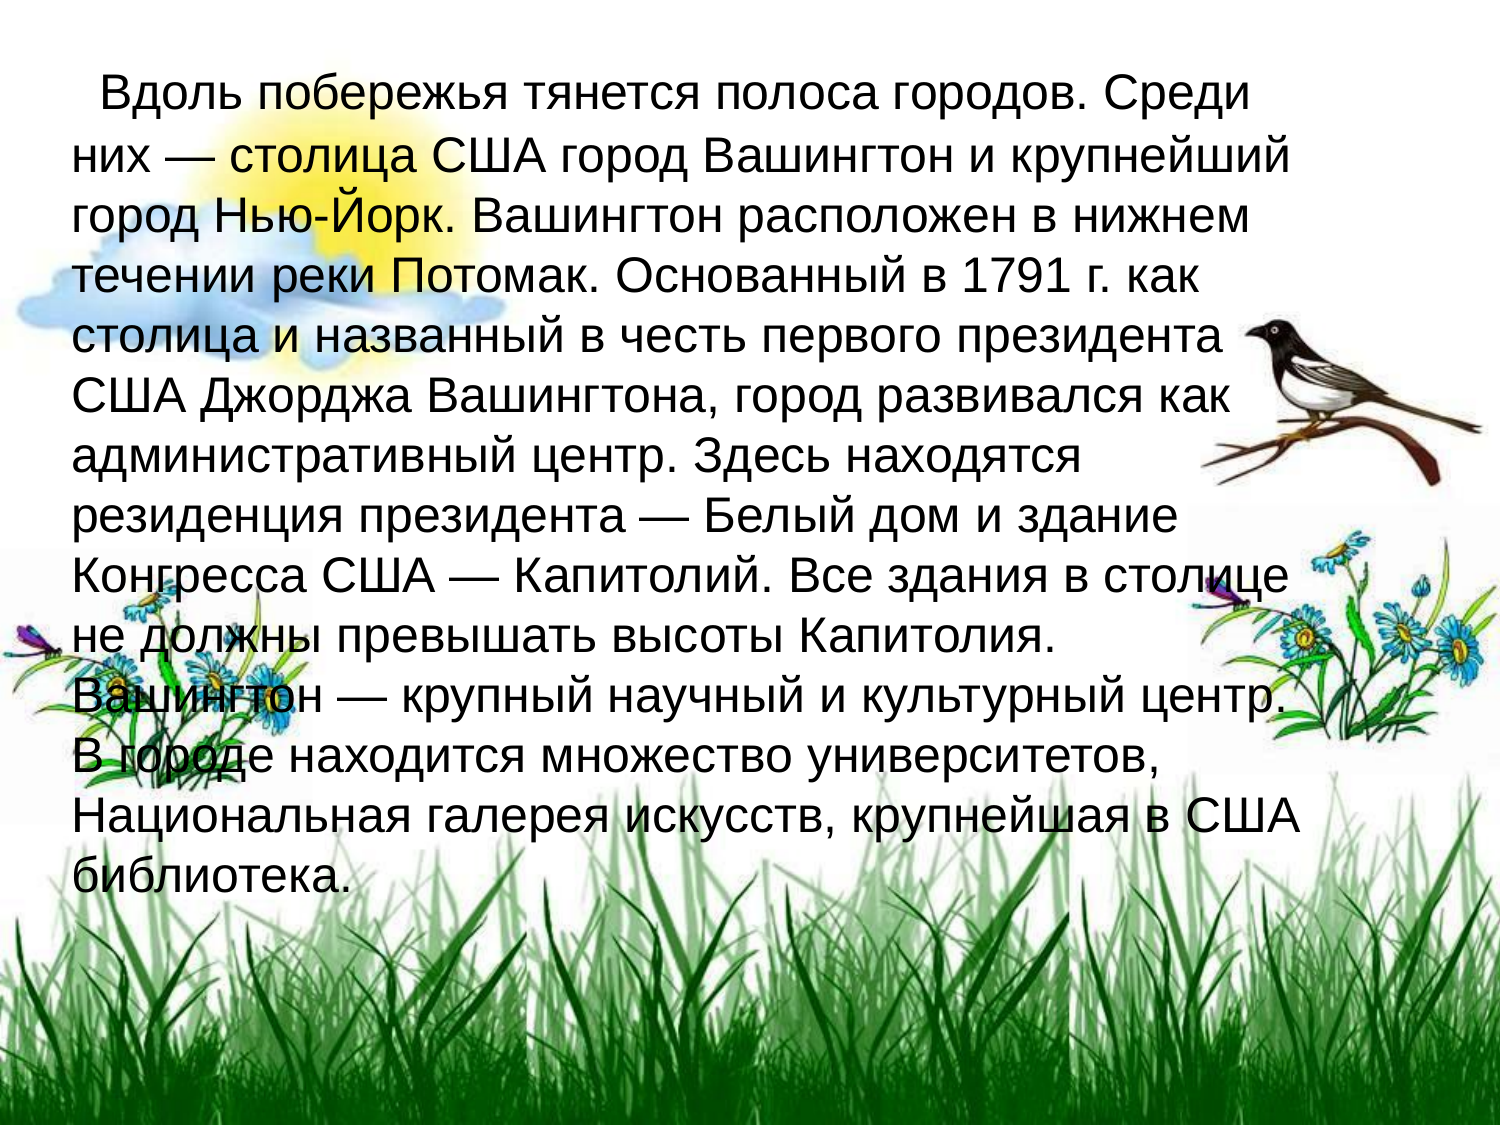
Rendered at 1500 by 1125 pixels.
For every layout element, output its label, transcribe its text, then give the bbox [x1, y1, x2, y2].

list Вдоль побережья тянется полоса городов. Среди них — столица США город Вашингтон и крупнейший город Нью-Йорк. Вашингтон расположен в нижнем течении реки Потомак. Основанный в 1791 г. как столица и названный в честь первого президента США Джорджа Вашингтона, город развивался как административный центр. Здесь находятся резиденция президента — Белый дом и здание Конгресса США — Капитолий. Все здания в столице не должны превышать высоты Капитолия. Вашингтон — крупный научный и культурный центр. В городе находится множество университетов, Национальная галерея искусств, крупнейшая в США библиотека. [0, 34, 1351, 1006]
picture [0, 0, 1500, 1125]
